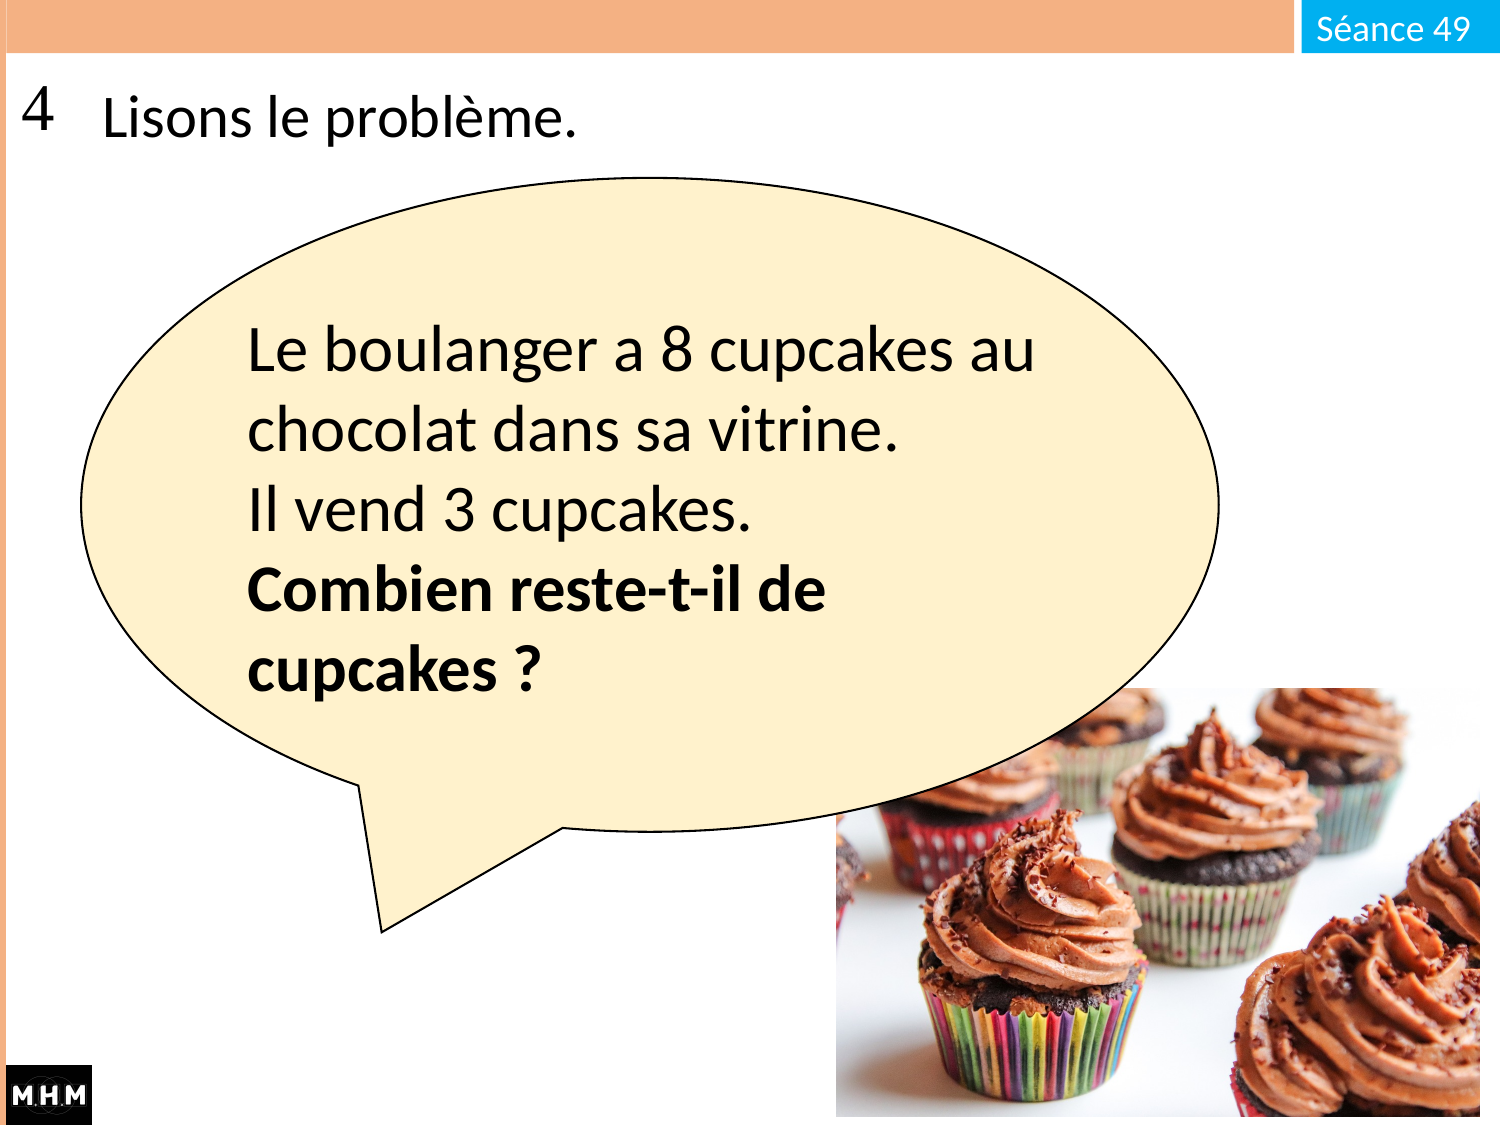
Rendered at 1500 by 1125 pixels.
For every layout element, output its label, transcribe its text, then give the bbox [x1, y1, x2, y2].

text_box Le boulanger a 8 cupcakes au chocolat dans sa vitrine. Il vend 3 cupcakes. Combien reste-t-il de cupcakes ? [80, 176, 1220, 934]
title Lisons le problème. [87, 32, 1382, 158]
picture [6, 1065, 92, 1125]
picture [836, 688, 1480, 1117]
